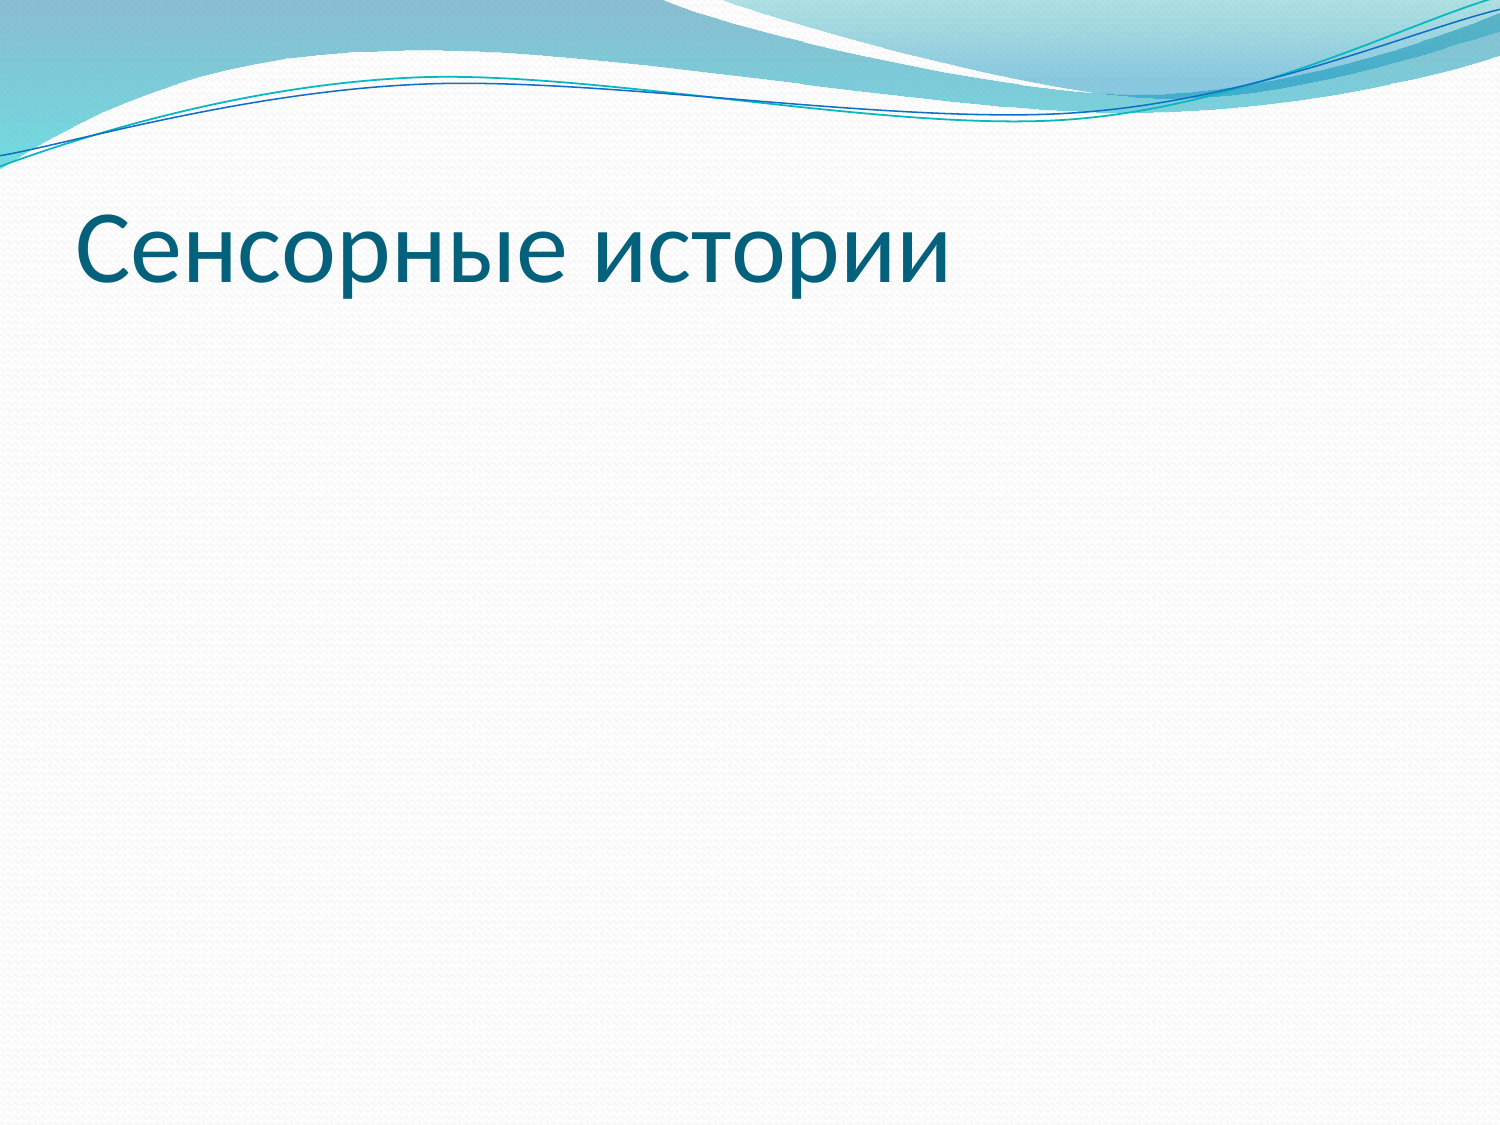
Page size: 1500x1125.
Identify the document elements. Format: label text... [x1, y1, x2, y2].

title Сенсорные истории [75, 115, 1425, 303]
